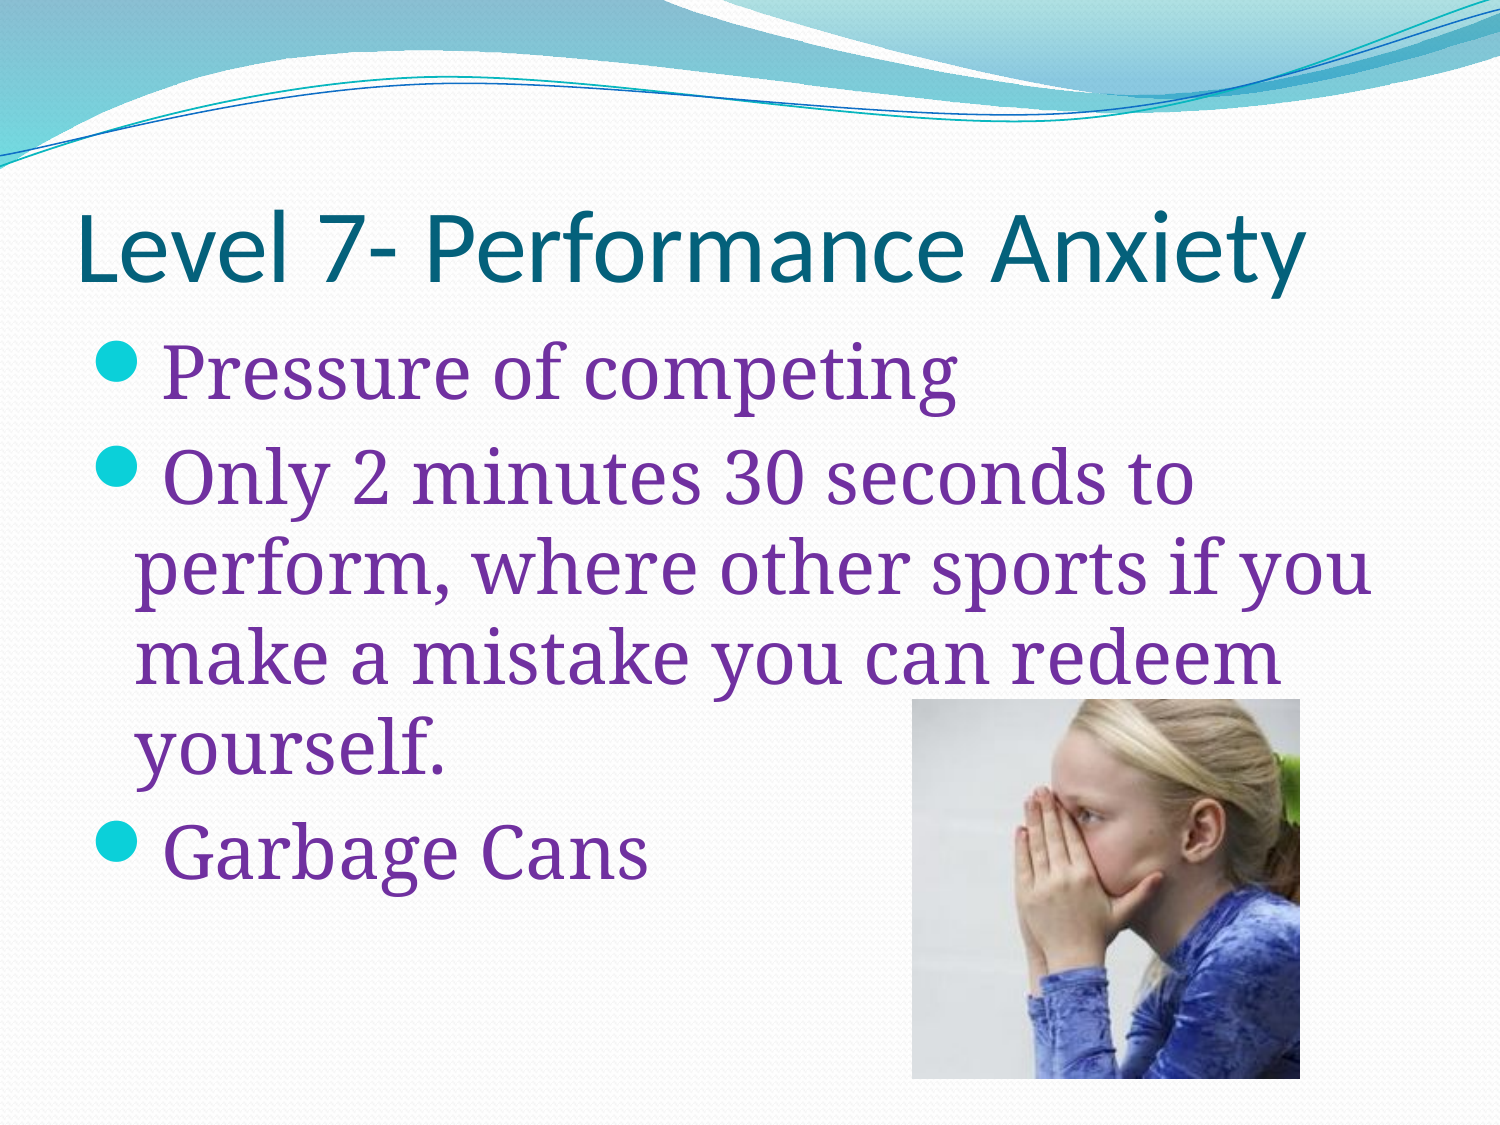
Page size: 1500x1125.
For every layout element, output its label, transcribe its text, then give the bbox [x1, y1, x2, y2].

picture [912, 699, 1300, 1079]
list Pressure of competing Only 2 minutes 30 seconds to perform, where other sports if you make a mistake you can redeem yourself. Garbage Cans [75, 317, 1425, 1038]
title Level 7- Performance Anxiety [75, 115, 1425, 303]
